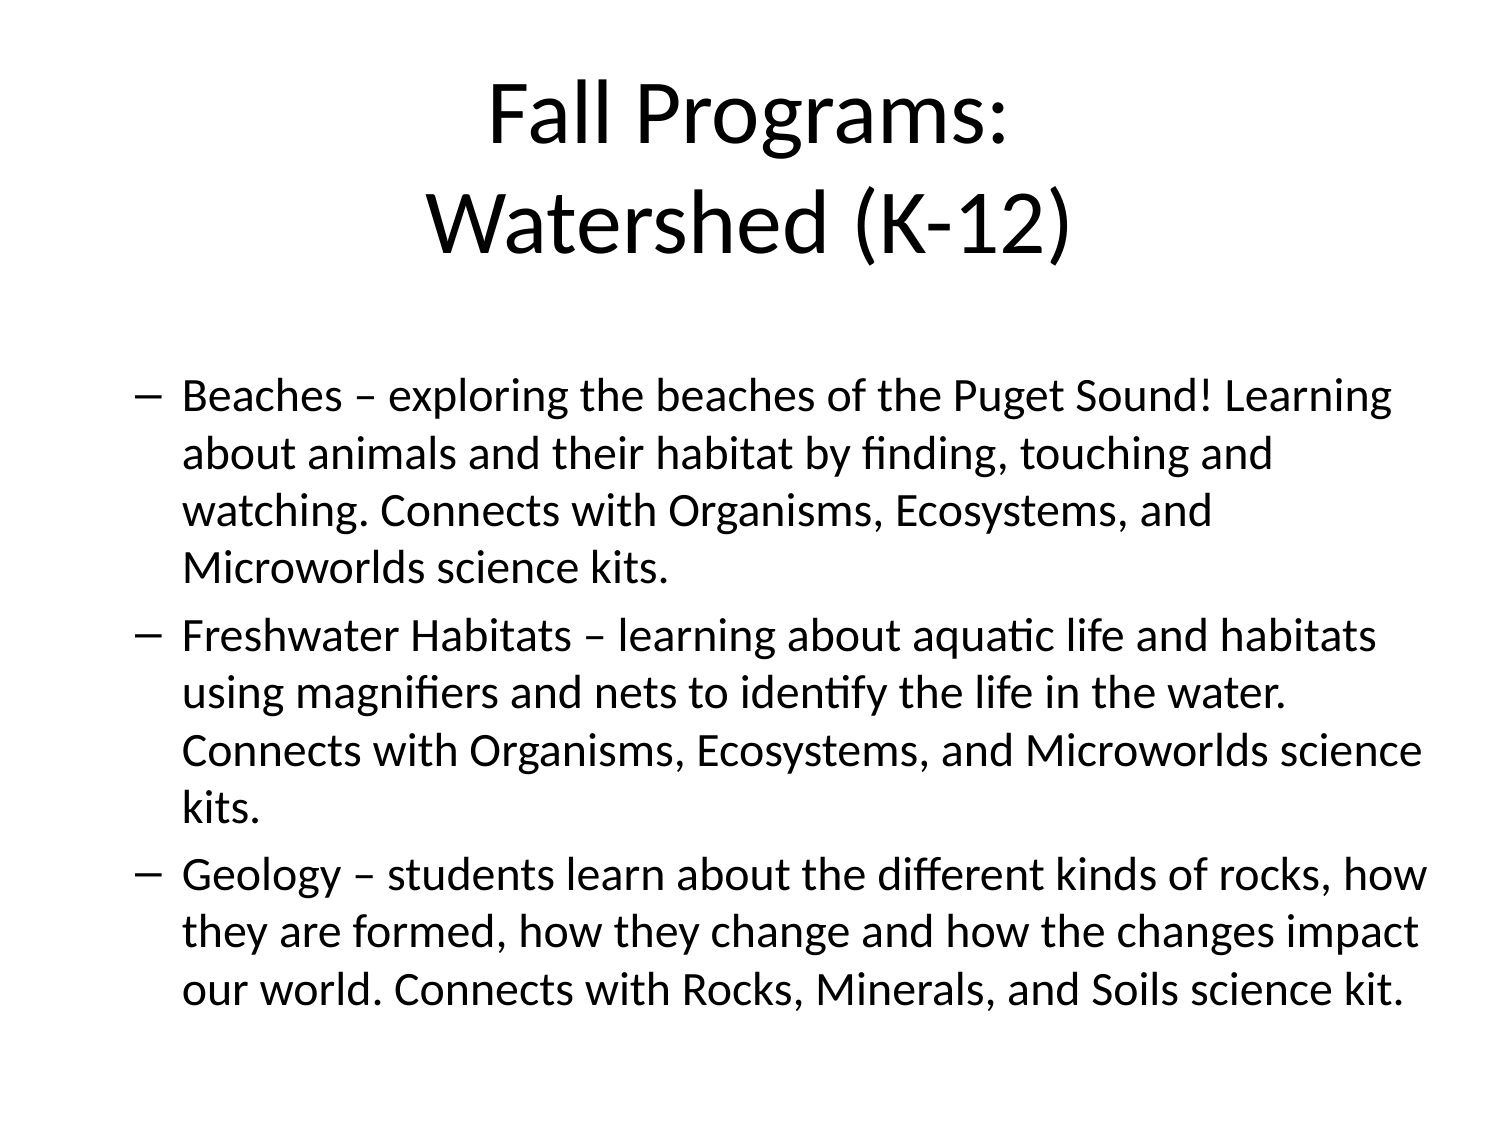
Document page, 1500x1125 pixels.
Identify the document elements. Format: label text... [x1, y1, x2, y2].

title Fall Programs: Watershed (K-12) [45, 37, 1455, 286]
list Beaches – exploring the beaches of the Puget Sound! Learning about animals and their habitat by finding, touching and watching. Connects with Organisms, Ecosystems, and Microworlds science kits. Freshwater Habitats – learning about aquatic life and habitats using magnifiers and nets to identify the life in the water. Connects with Organisms, Ecosystems, and Microworlds science kits. Geology – students learn about the different kinds of rocks, how they are formed, how they change and how the changes impact our world. Connects with Rocks, Minerals, and Soils science kit. [45, 356, 1455, 1040]
